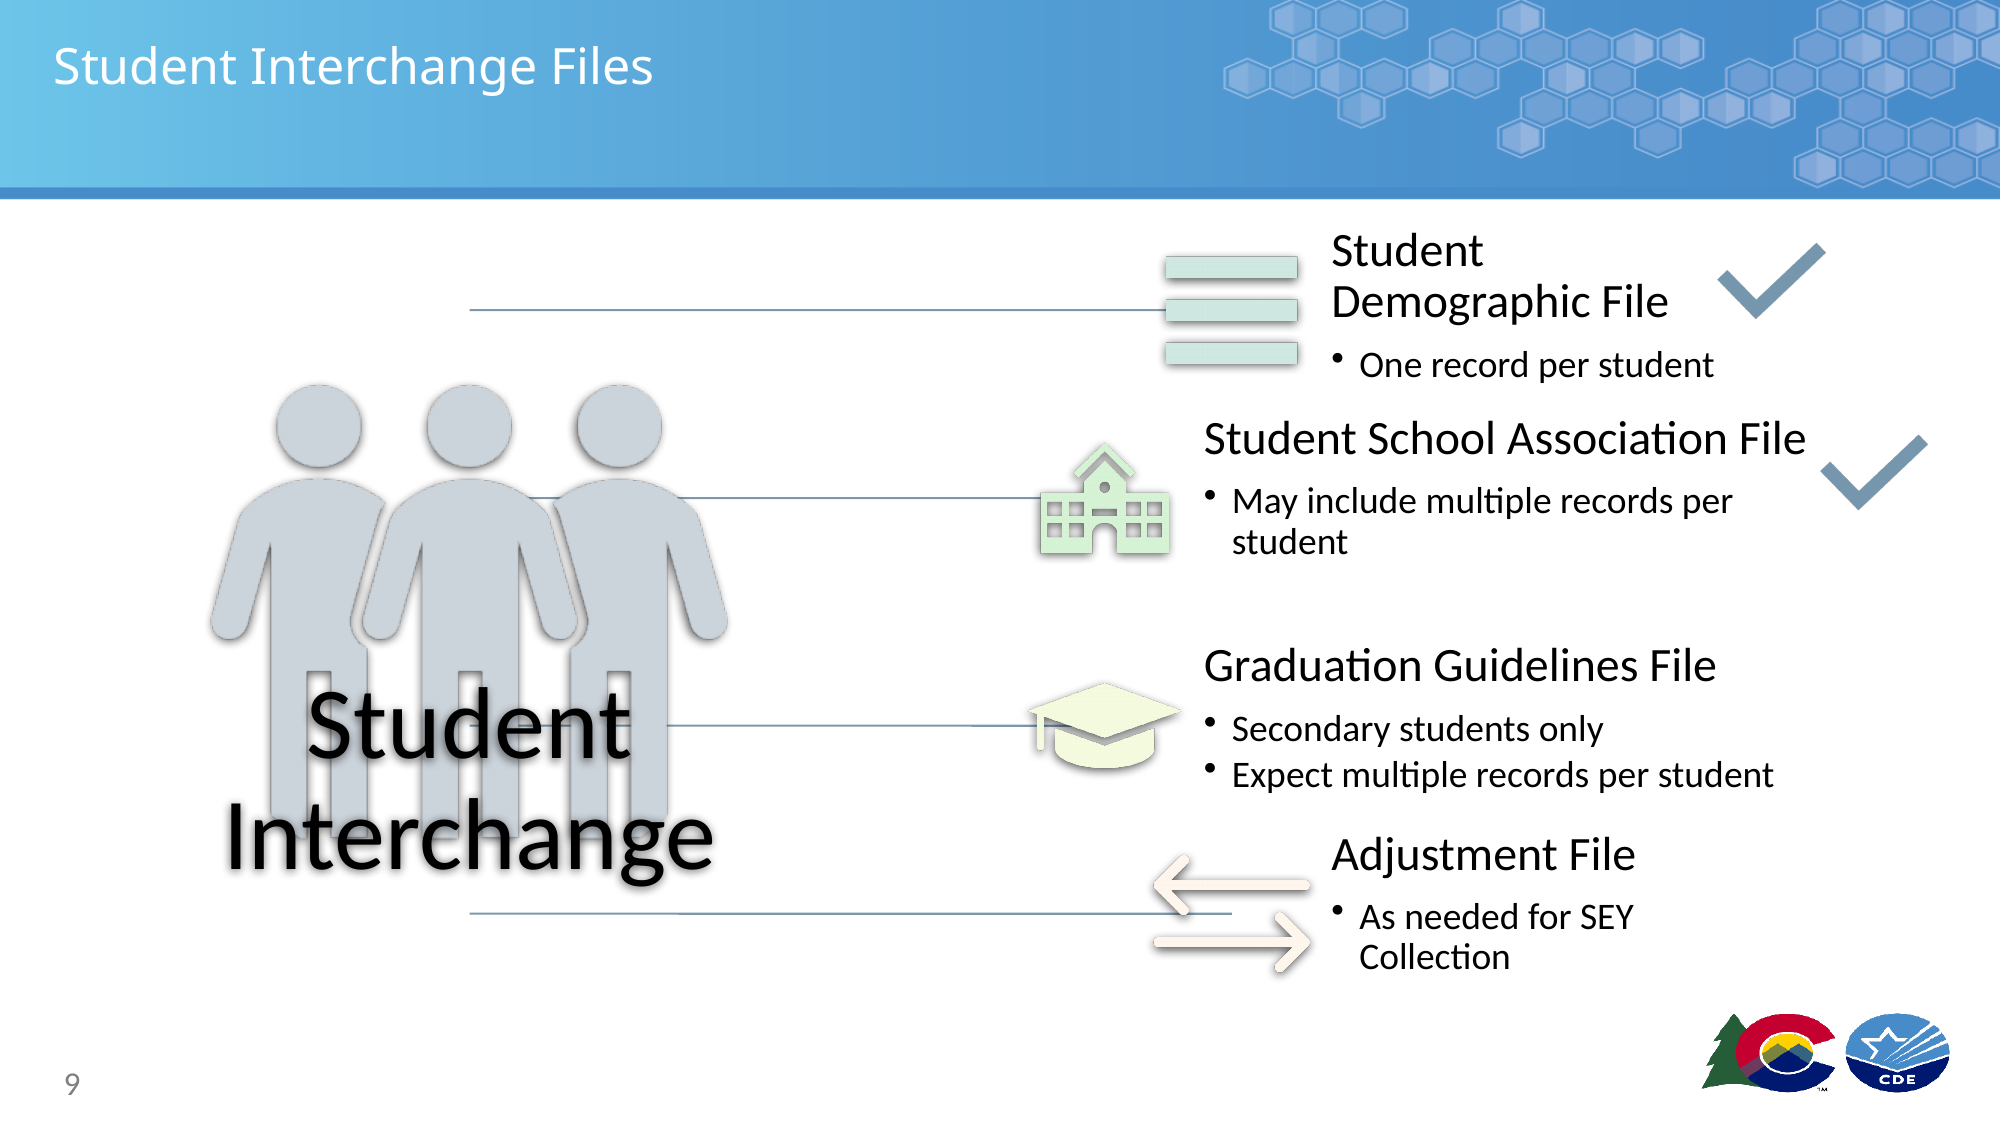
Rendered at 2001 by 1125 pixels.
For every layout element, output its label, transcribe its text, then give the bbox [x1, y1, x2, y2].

picture [0, 0, 2000, 200]
picture [1818, 416, 1930, 528]
title Student Interchange Files [53, 41, 1384, 166]
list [54, 224, 1950, 999]
picture [1715, 224, 1828, 337]
picture [1700, 1012, 1950, 1093]
slide_number 9 [48, 1054, 499, 1115]
